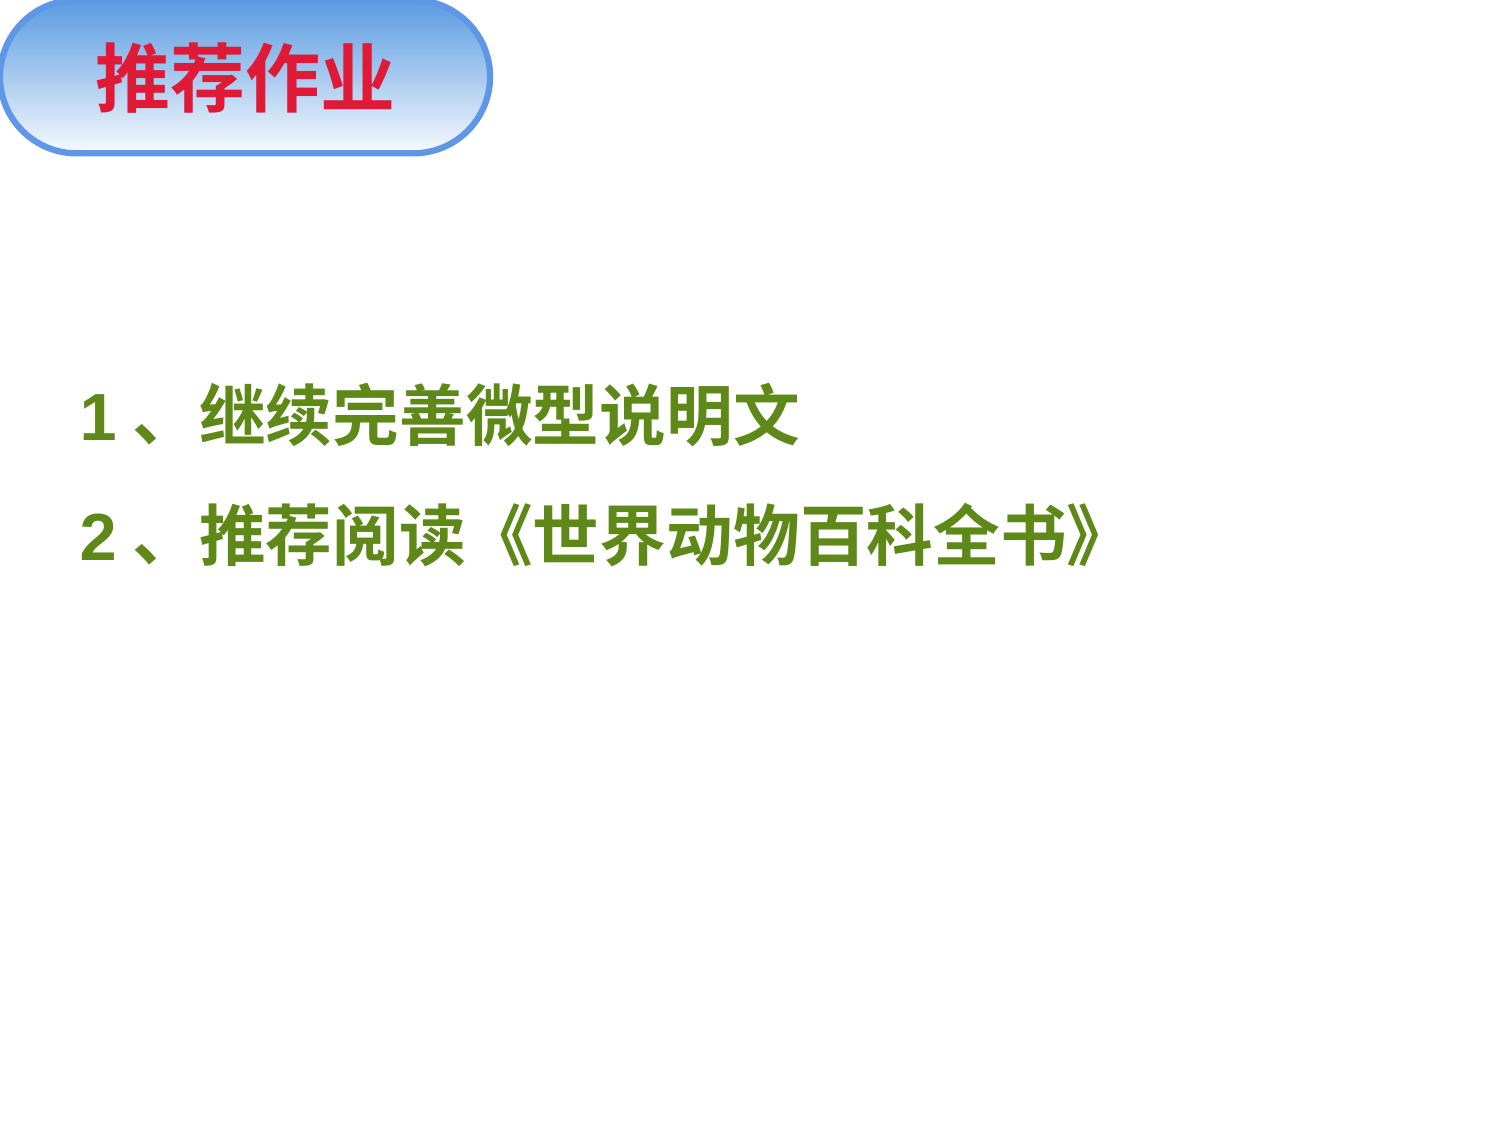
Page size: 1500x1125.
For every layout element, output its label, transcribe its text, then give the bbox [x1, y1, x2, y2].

text_box 推荐作业 [0, 0, 491, 154]
text_box 1、继续完善微型说明文 2、推荐阅读《世界动物百科全书》 [64, 326, 1412, 701]
